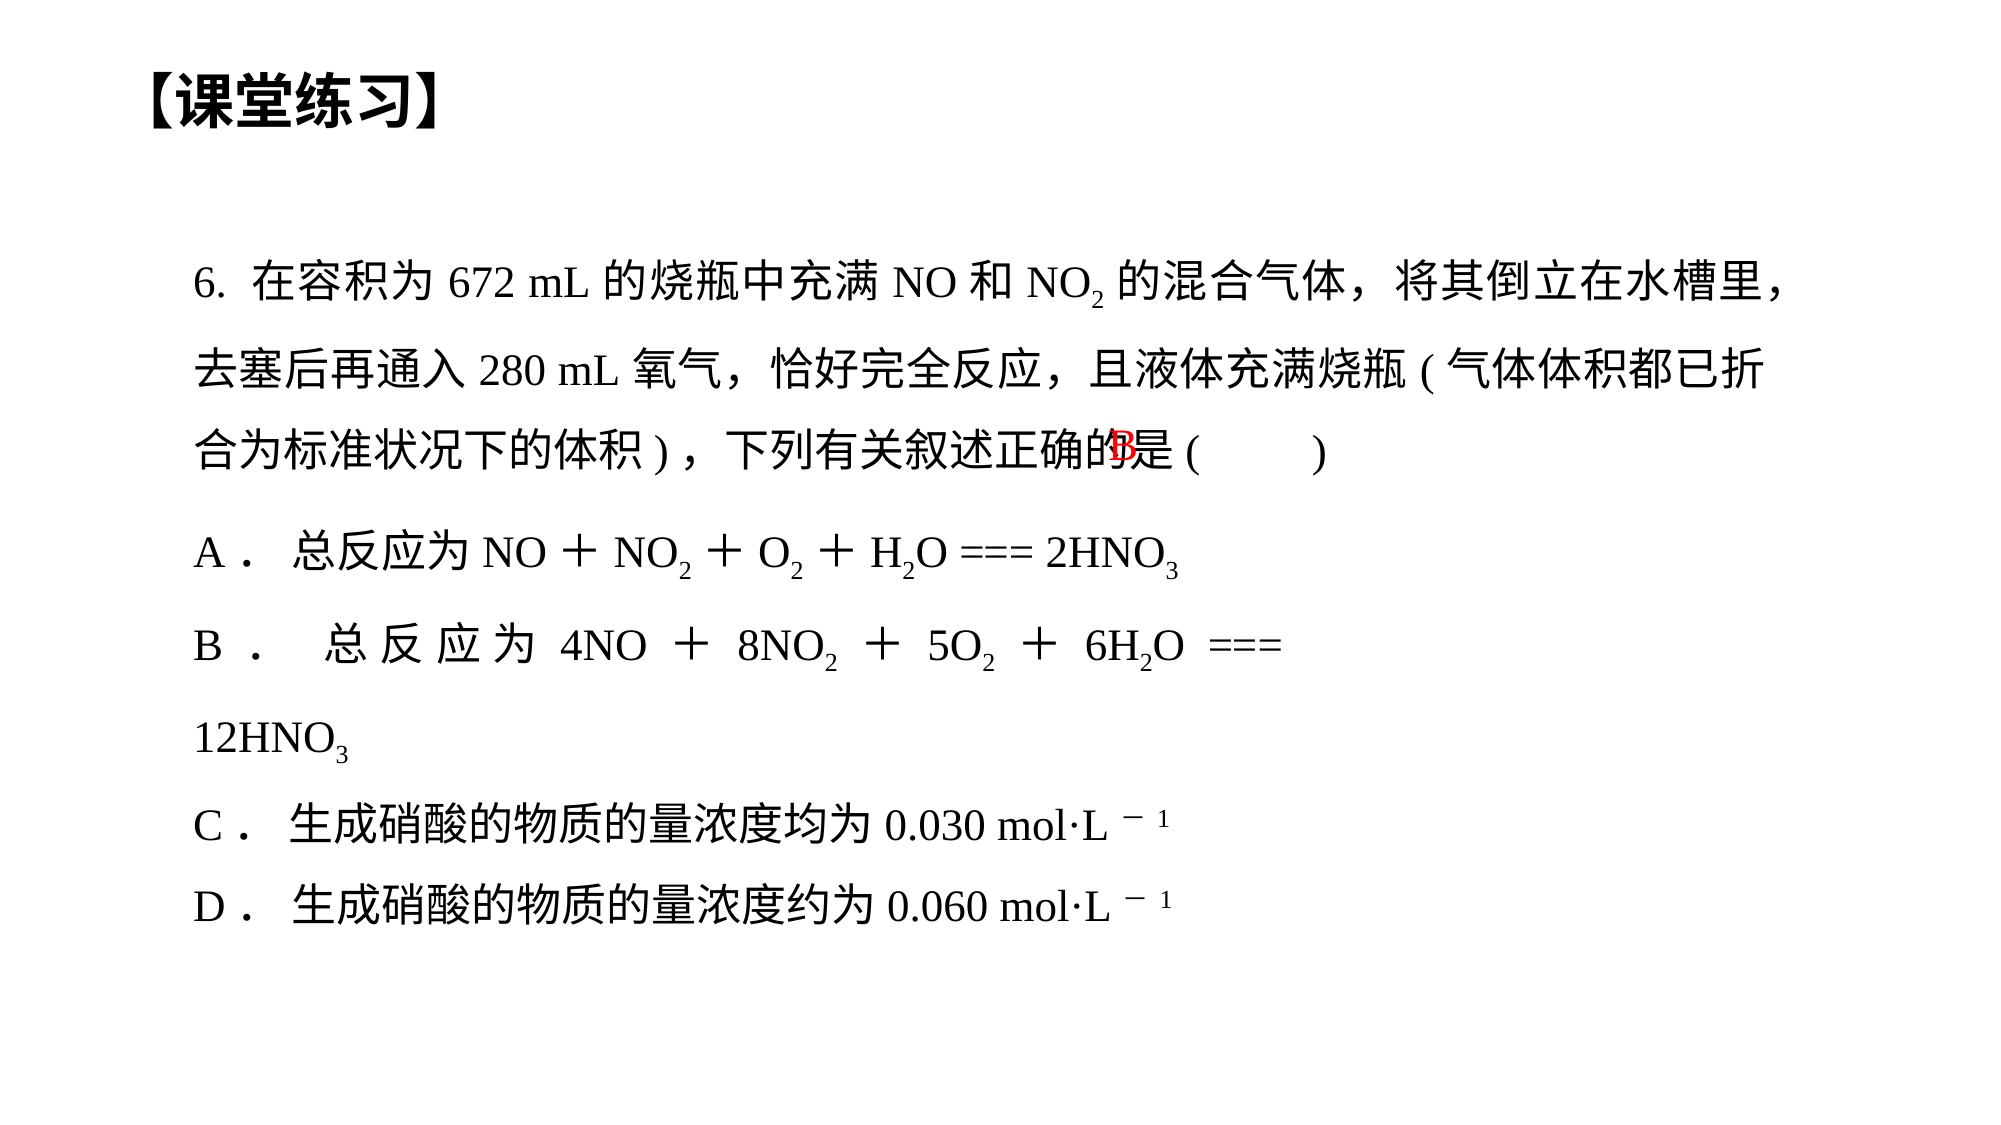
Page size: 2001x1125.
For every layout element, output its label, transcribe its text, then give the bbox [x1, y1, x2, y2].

text_box B [1093, 408, 1153, 478]
text_box A． 总反应为NO＋NO2＋O2＋H2O === 2HNO3 B． 总反应为4NO＋8NO2＋5O2＋6H2O === 12HNO3 C． 生成硝酸的物质的量浓度均为0.030 mol·L－1 D． 生成硝酸的物质的量浓度约为0.060 mol·L－1 [178, 484, 1298, 938]
text_box 【课堂练习】 [99, 56, 945, 143]
text_box 6. 在容积为672 mL的烧瓶中充满NO和NO2的混合气体，将其倒立在水槽里，去塞后再通入280 mL氧气，恰好完全反应，且液体充满烧瓶(气体体积都已折合为标准状况下的体积)，下列有关叙述正确的是( ) [178, 214, 1781, 484]
